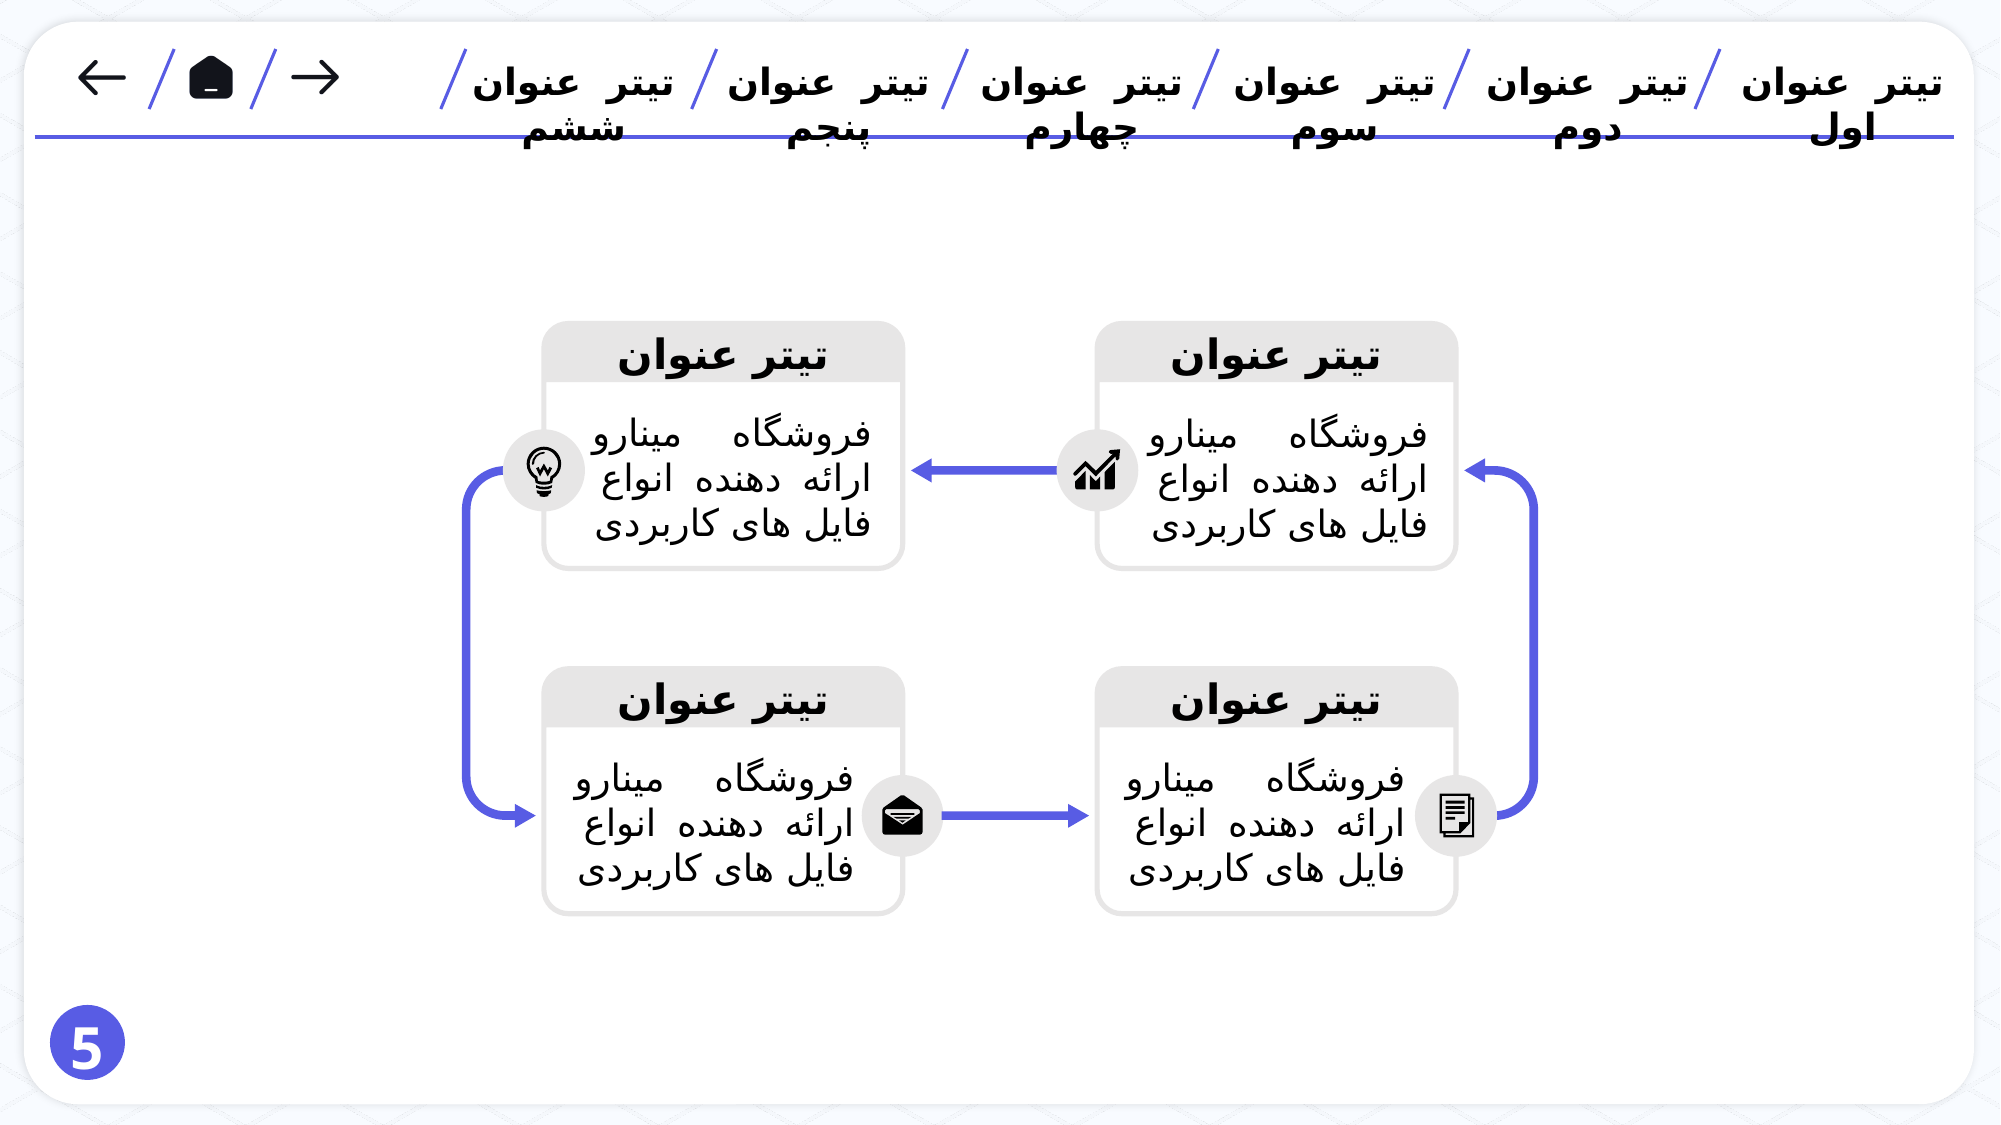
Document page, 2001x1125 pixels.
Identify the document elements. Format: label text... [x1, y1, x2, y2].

text_box [541, 666, 906, 917]
text_box 5 [39, 1003, 134, 1089]
text_box تیتر عنوان پنجم [702, 50, 957, 156]
text_box [866, 779, 939, 853]
text_box [1464, 458, 1539, 820]
text_box تیتر عنوان سوم [1210, 50, 1463, 156]
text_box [76, 51, 341, 104]
text_box فروشگاه مینارو ارائه دهنده انواع فایل های کاربردی [1125, 754, 1406, 890]
text_box تیتر عنوان چهارم [957, 50, 1210, 156]
text_box تیتر عنوان [1136, 327, 1417, 378]
text_box [507, 433, 581, 507]
text_box تیتر عنوان دوم [1463, 50, 1716, 156]
text_box [941, 803, 1090, 828]
text_box [1094, 320, 1459, 572]
text_box تیتر عنوان [583, 673, 864, 724]
text_box [526, 446, 562, 497]
text_box [502, 429, 585, 512]
text_box [882, 795, 923, 835]
text_box [1094, 666, 1459, 917]
text_box [1061, 433, 1134, 507]
text_box [1056, 429, 1139, 512]
text_box [1419, 779, 1493, 853]
text_box تیتر عنوان ششم [446, 50, 702, 156]
text_box [461, 466, 536, 828]
text_box تیتر عنوان [583, 327, 864, 378]
text_box [861, 775, 944, 857]
text_box تیتر عنوان [1136, 673, 1417, 724]
text_box [1439, 793, 1475, 838]
text_box [541, 320, 906, 572]
text_box [1075, 470, 1086, 490]
text_box [1073, 449, 1121, 477]
text_box [1414, 775, 1498, 857]
text_box فروشگاه مینارو ارائه دهنده انواع فایل های کاربردی [1148, 410, 1429, 546]
text_box فروشگاه مینارو ارائه دهنده انواع فایل های کاربردی [592, 408, 873, 544]
text_box تیتر عنوان اول [1716, 50, 1971, 156]
text_box [1089, 475, 1101, 490]
text_box [1104, 461, 1115, 490]
text_box [910, 458, 1056, 483]
text_box فروشگاه مینارو ارائه دهنده انواع فایل های کاربردی [574, 754, 855, 890]
